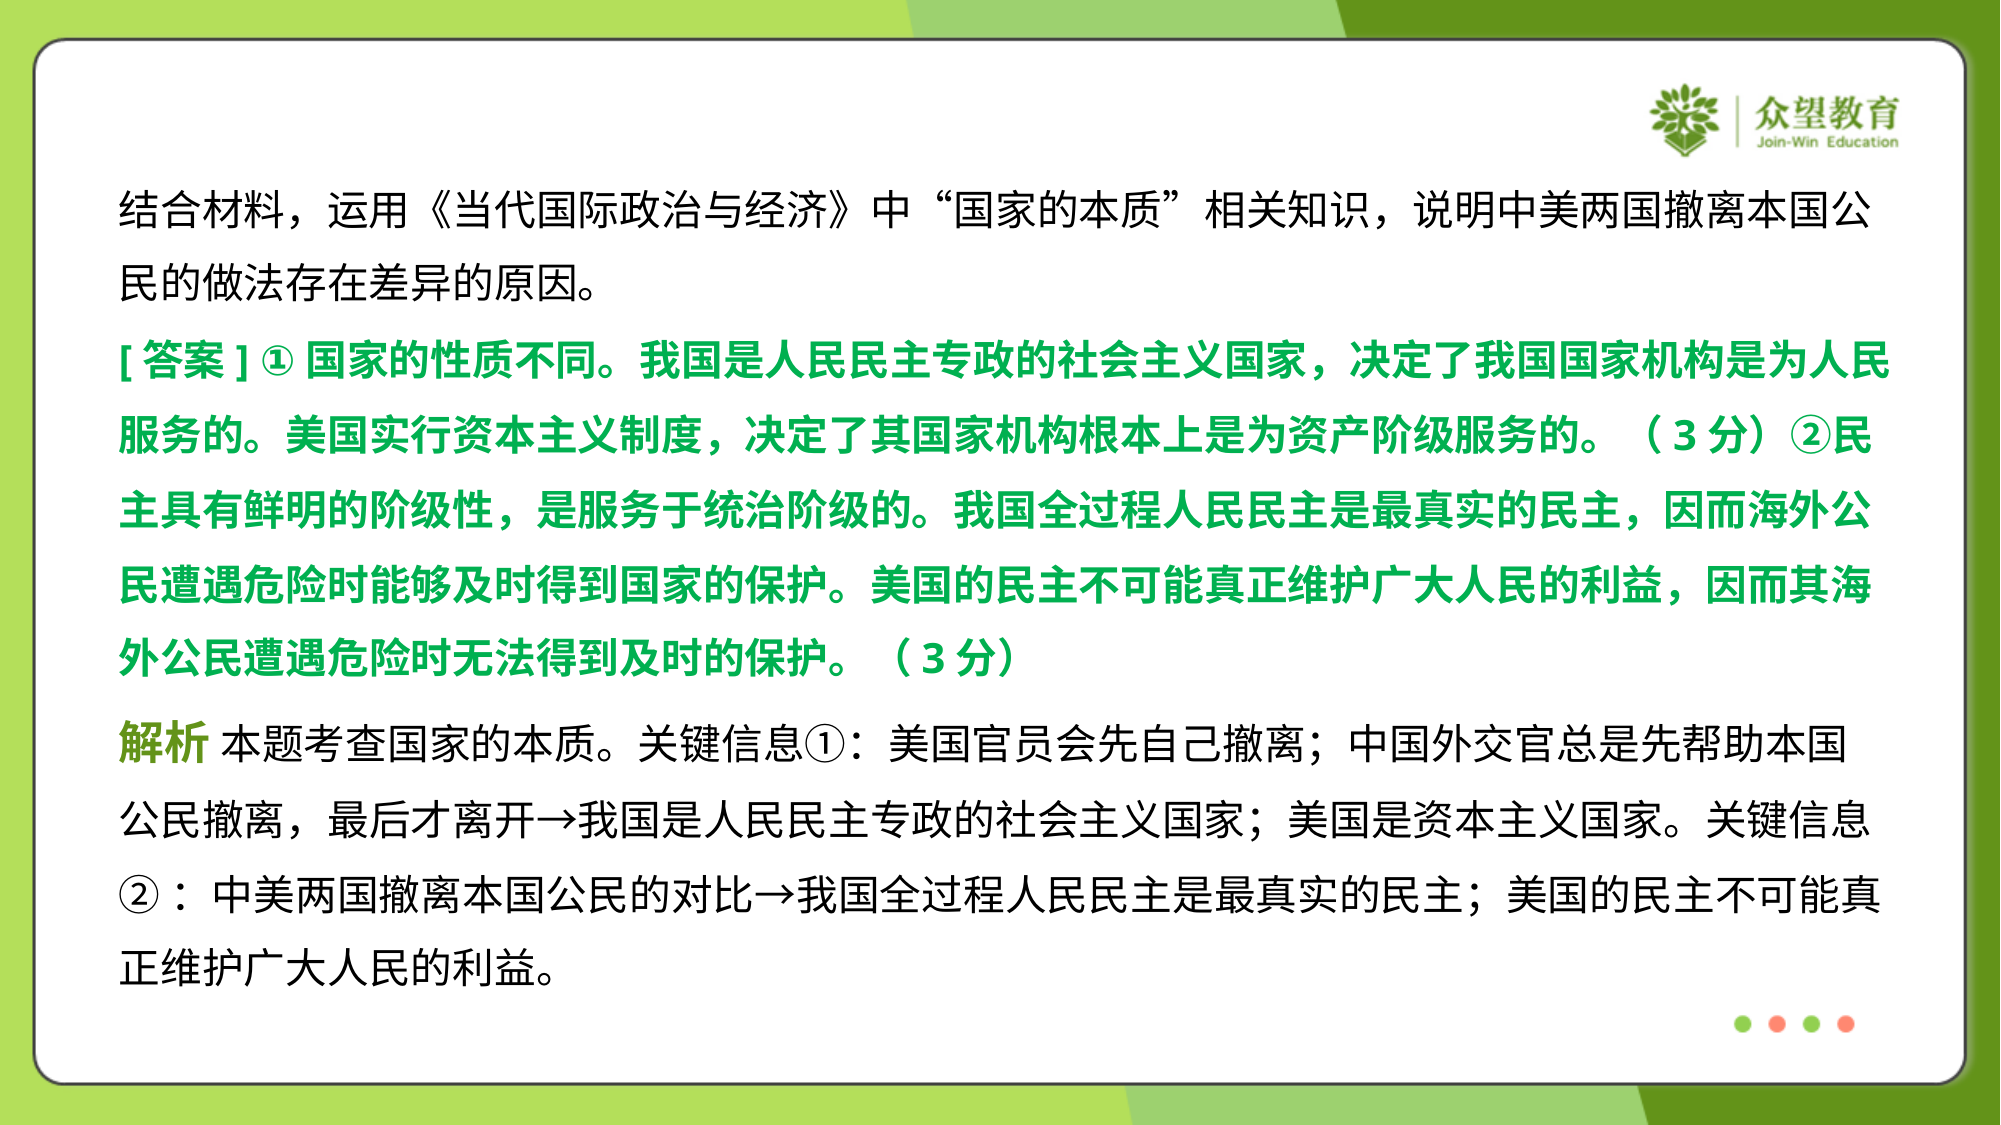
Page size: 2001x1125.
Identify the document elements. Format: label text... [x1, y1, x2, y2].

text_box 结合材料，运用《当代国际政治与经济》中“国家的本质”相关知识，说明中美两国撤离本国公 民的做法存在差异的原因。 [118, 158, 1883, 300]
picture [0, 0, 2000, 1125]
text_box 解析 本题考查国家的本质。关键信息①：美国官员会先自己撤离；中国外交官总是先帮助本国 公民撤离，最后才离开→我国是人民民主专政的社会主义国家；美国是资本主义国家。关键信息 ②：中美两国撤离本国公民的对比→我国全过程人民民主是最真实的民主；美国的民主不可能真 正维护广大人民的利益。 [118, 691, 1883, 984]
text_box [答案] ①国家的性质不同。我国是人民民主专政的社会主义国家，决定了我国国家机构是为人民 服务的。美国实行资本主义制度，决定了其国家机构根本上是为资产阶级服务的。（3分）②民 主具有鲜明的阶级性，是服务于统治阶级的。我国全过程人民民主是最真实的民主，因而海外公 民遭遇危险时能够及时得到国家的保护。美国的民主不可能真正维护广大人民的利益，因而其海 外公民遭遇危险时无法得到及时的保护。（3分） [118, 308, 1883, 674]
